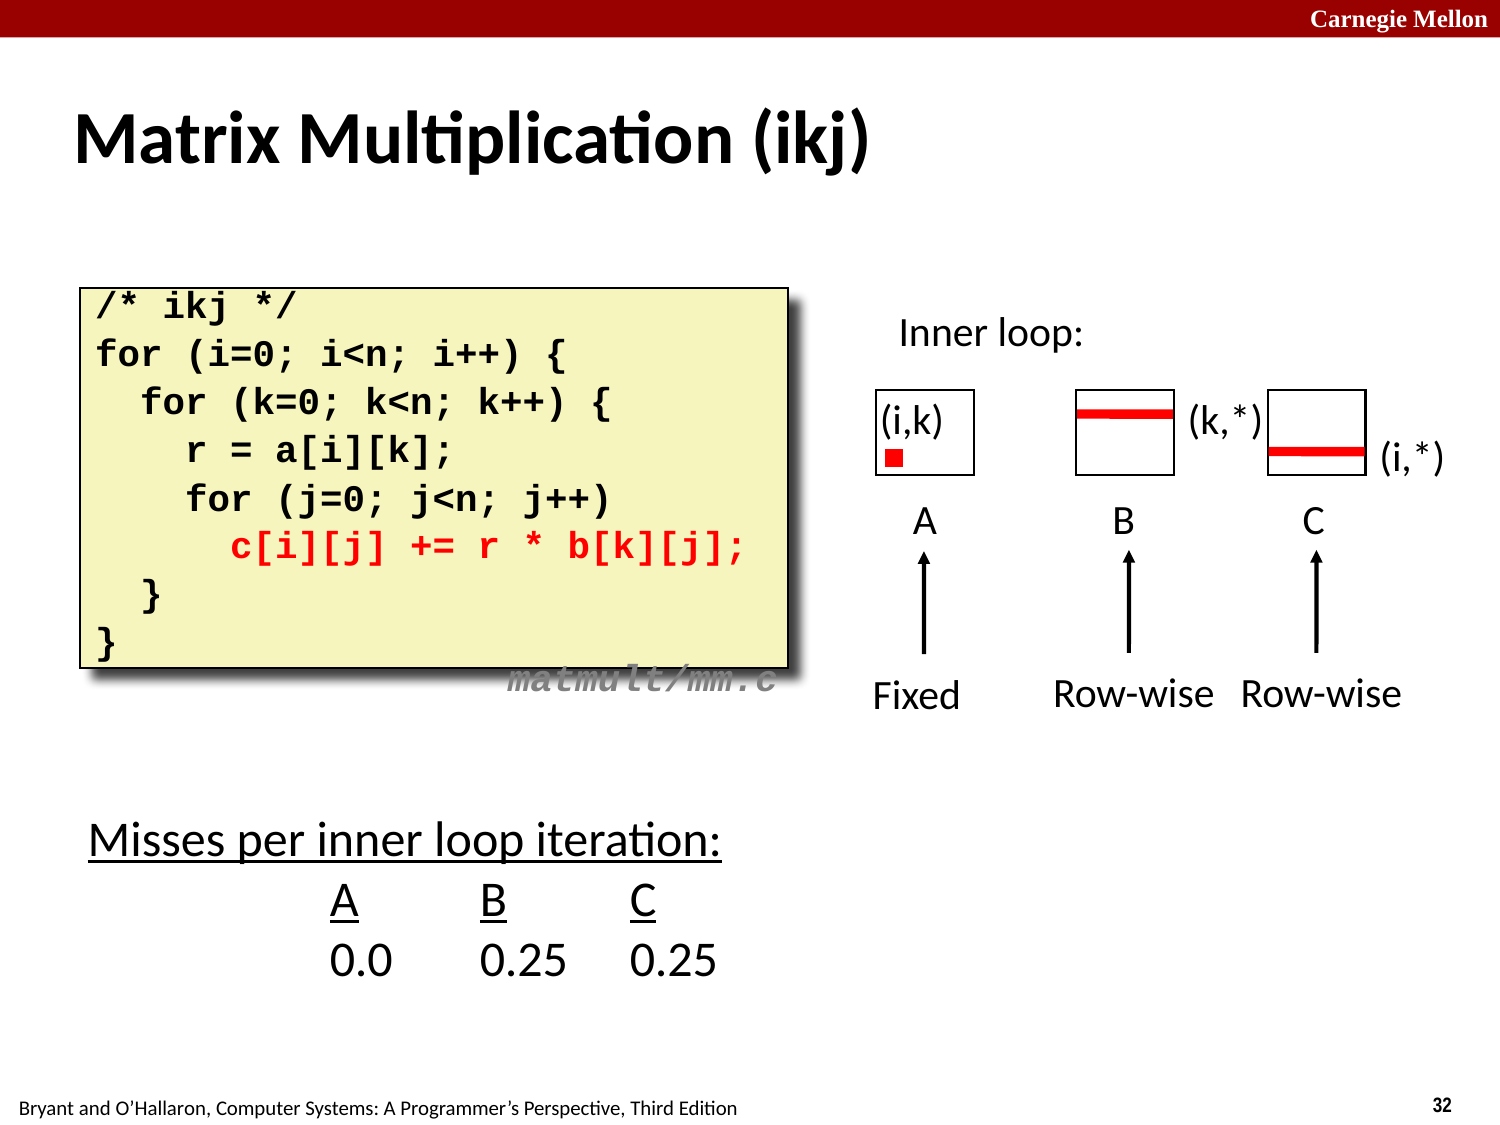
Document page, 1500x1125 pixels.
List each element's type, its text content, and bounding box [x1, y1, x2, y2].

text_box Inner loop: [883, 297, 1100, 363]
text_box Row-wise [1038, 658, 1225, 724]
text_box [889, 453, 898, 462]
text_box [1122, 549, 1136, 653]
text_box [875, 390, 974, 476]
text_box B [1097, 485, 1151, 550]
text_box Fixed [857, 660, 977, 725]
text_box matmult/mm.c [493, 649, 793, 708]
text_box [1075, 390, 1174, 476]
text_box (i,*) [1364, 422, 1461, 488]
text_box [917, 551, 931, 655]
text_box /* ikj */ for (i=0; i<n; i++) { for (k=0; k<n; k++) { r = a[i][k]; for (j=0; j<n; j++) c[i][j] += r * b[k][j]; } } [80, 288, 789, 669]
text_box A [898, 485, 953, 550]
text_box [1310, 549, 1323, 653]
text_box Misses per inner loop iteration: A B C 0.0 0.25 0.25 [72, 798, 925, 1000]
text_box Row-wise [1225, 658, 1418, 724]
text_box (i,k) [864, 385, 960, 450]
text_box C [1287, 485, 1340, 550]
title Matrix Multiplication (ikj) [58, 71, 1305, 197]
text_box (k,*) [1172, 385, 1279, 450]
text_box [1267, 390, 1366, 476]
